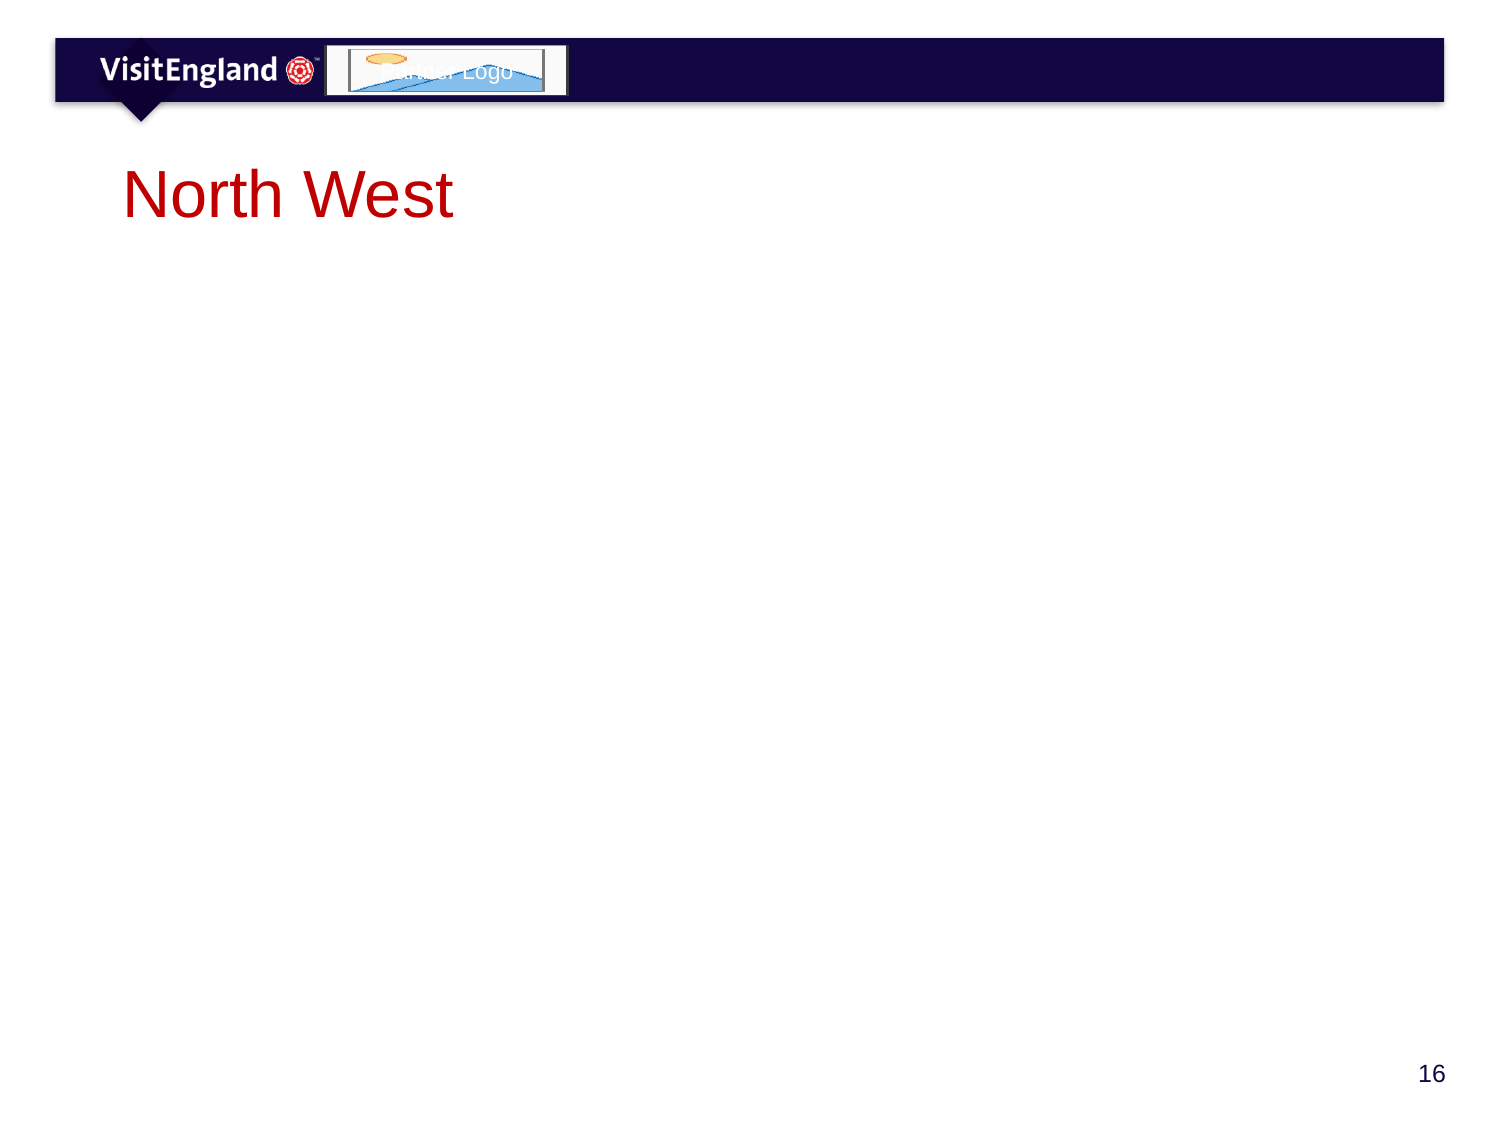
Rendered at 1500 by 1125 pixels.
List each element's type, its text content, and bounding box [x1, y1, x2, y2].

picture [95, 42, 579, 98]
title North West [107, 143, 1445, 276]
